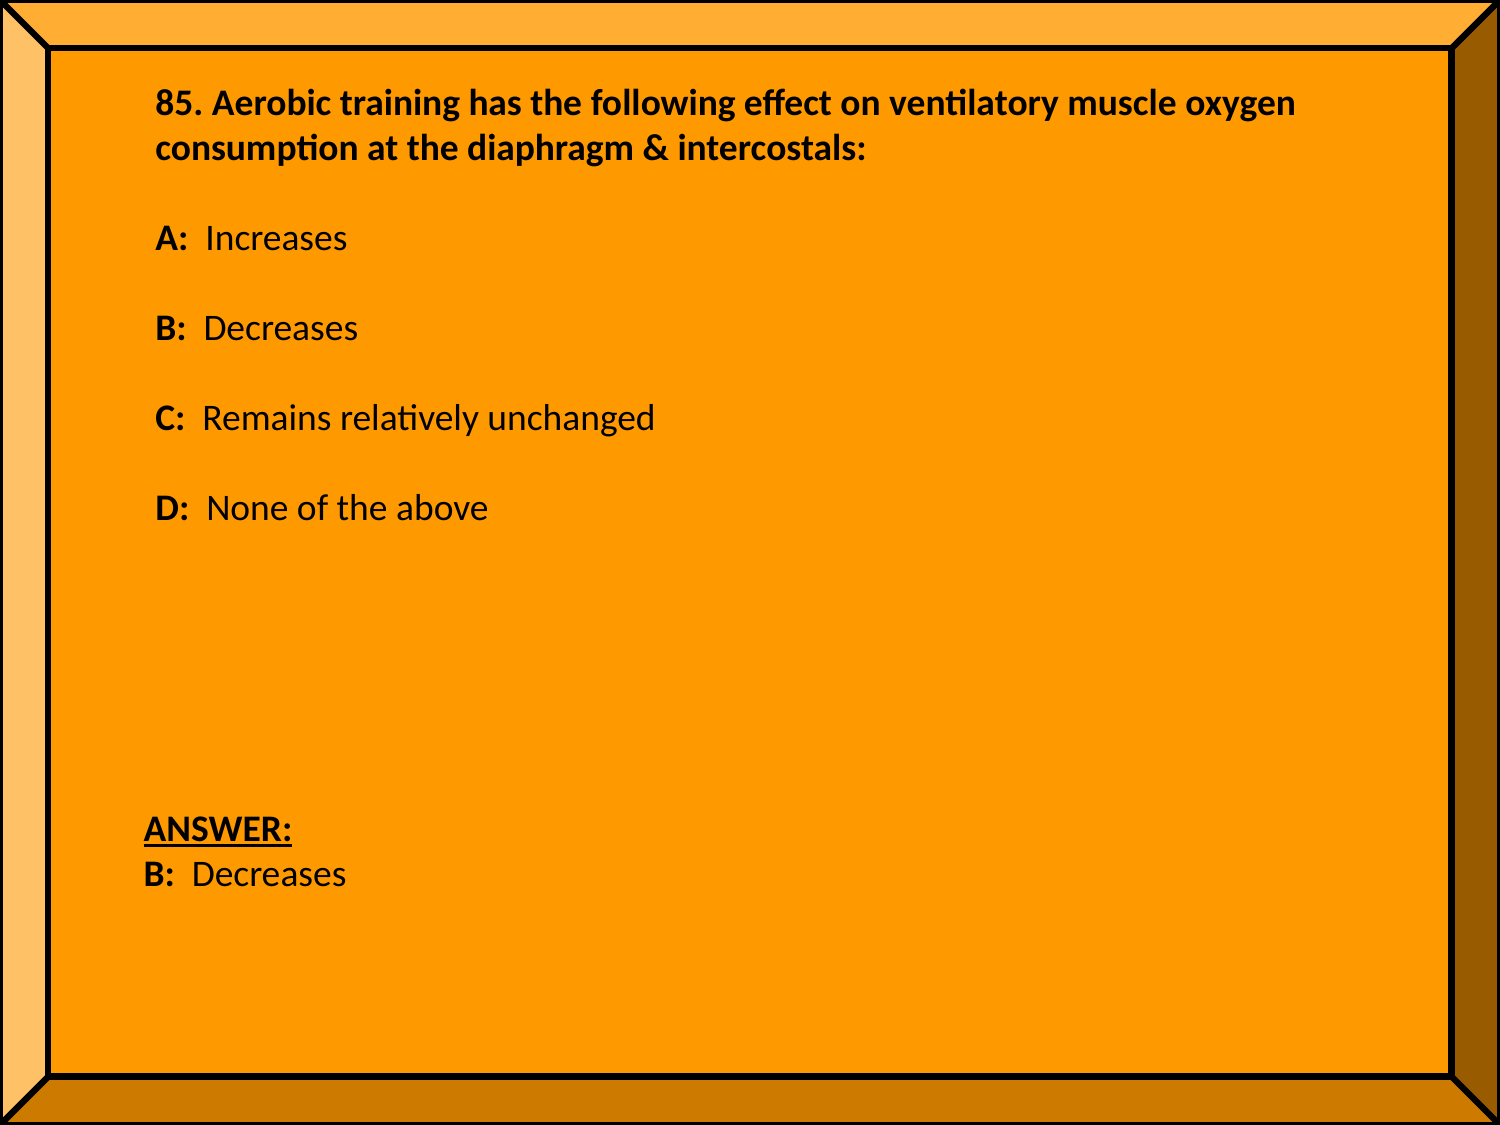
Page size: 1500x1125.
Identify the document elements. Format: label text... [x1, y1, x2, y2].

text_box ANSWER: B: Decreases [128, 796, 1383, 992]
text_box 85. Aerobic training has the following effect on ventilatory muscle oxygen consumption at the diaphragm & intercostals: A: Increases B: Decreases C: Remains relatively unchanged D: None of the above [140, 70, 1371, 580]
